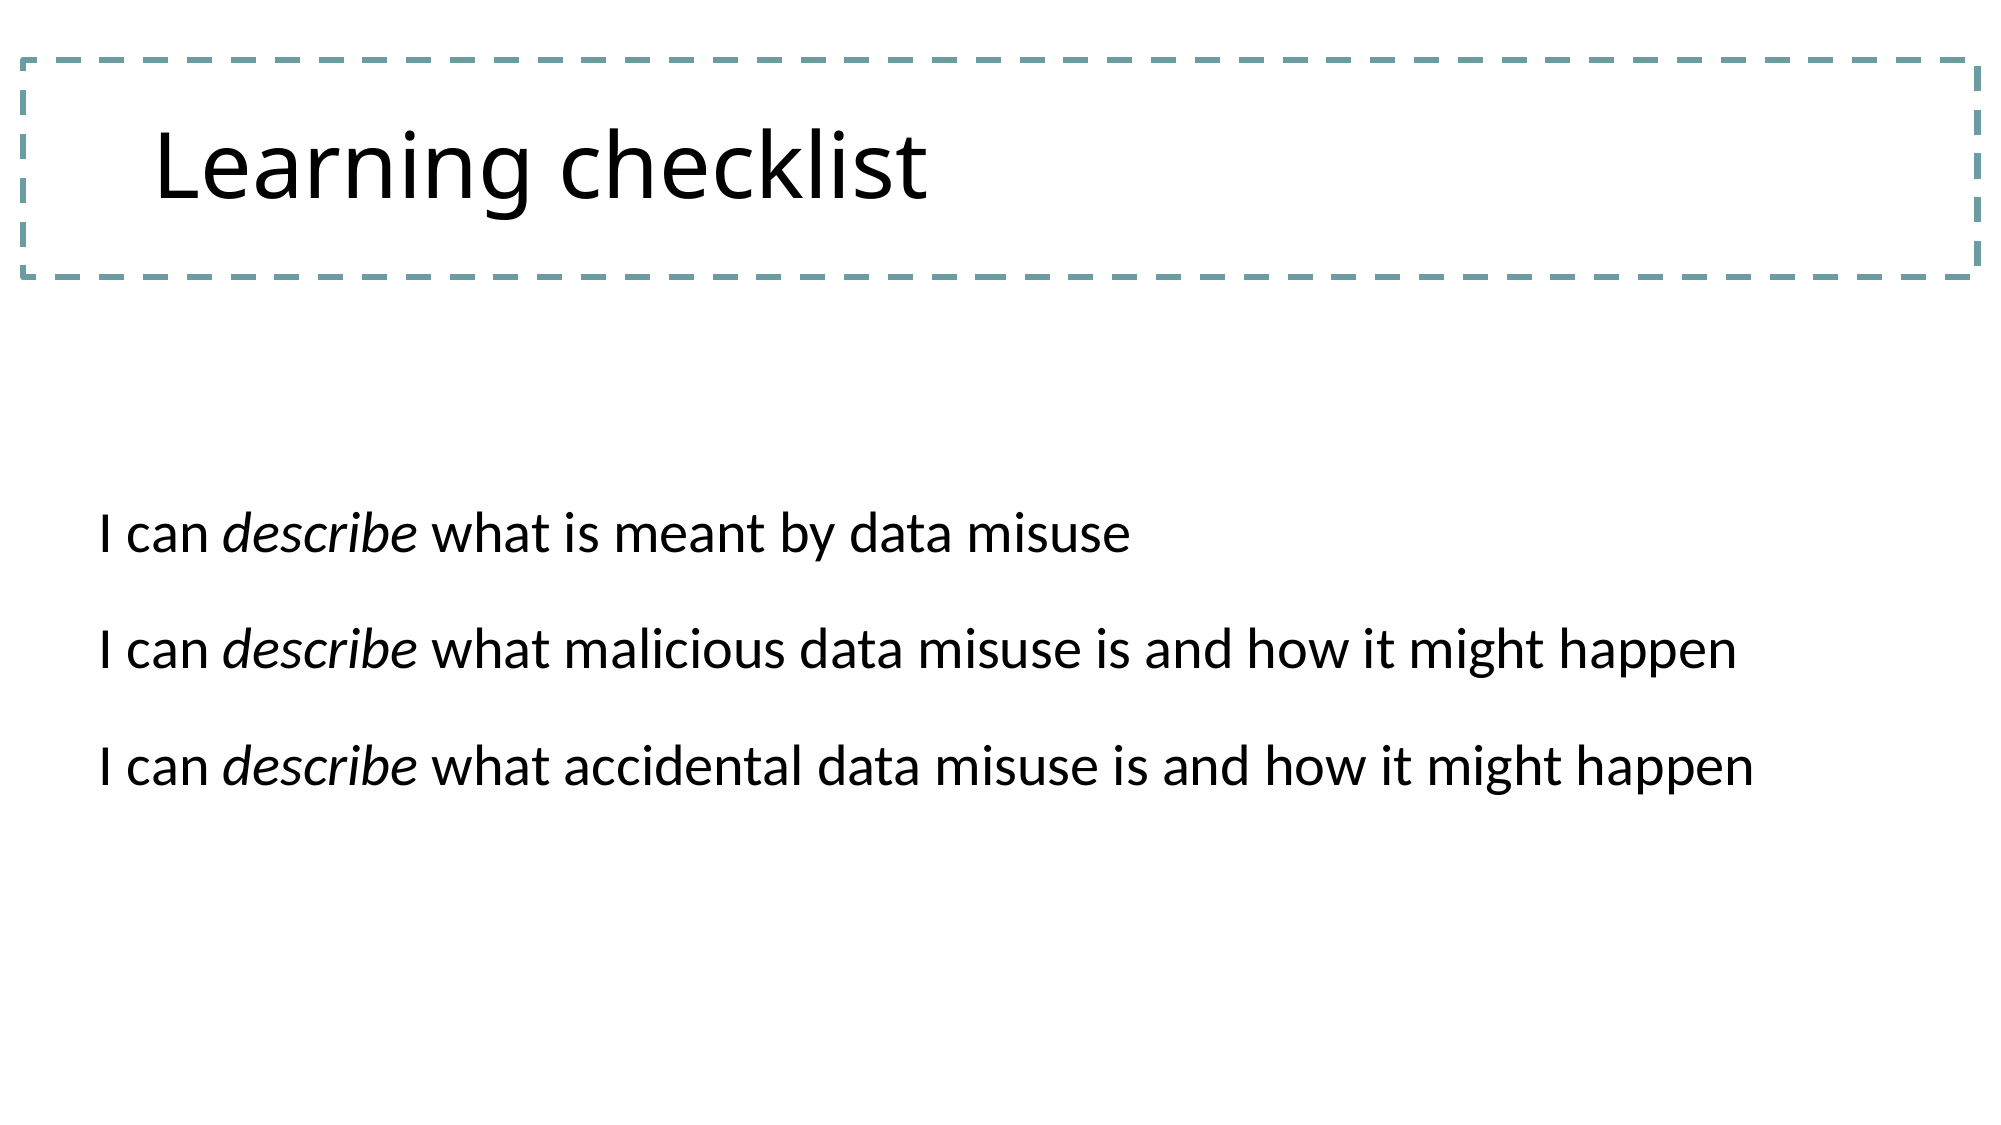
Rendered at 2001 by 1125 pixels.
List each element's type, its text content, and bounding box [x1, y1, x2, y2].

table_header I can describe what is meant by data misuse I can describe what malicious data misuse is and how it might happen I can describe what accidental data misuse is and how it might happen [84, 365, 1964, 1060]
title Learning checklist [137, 59, 1863, 278]
